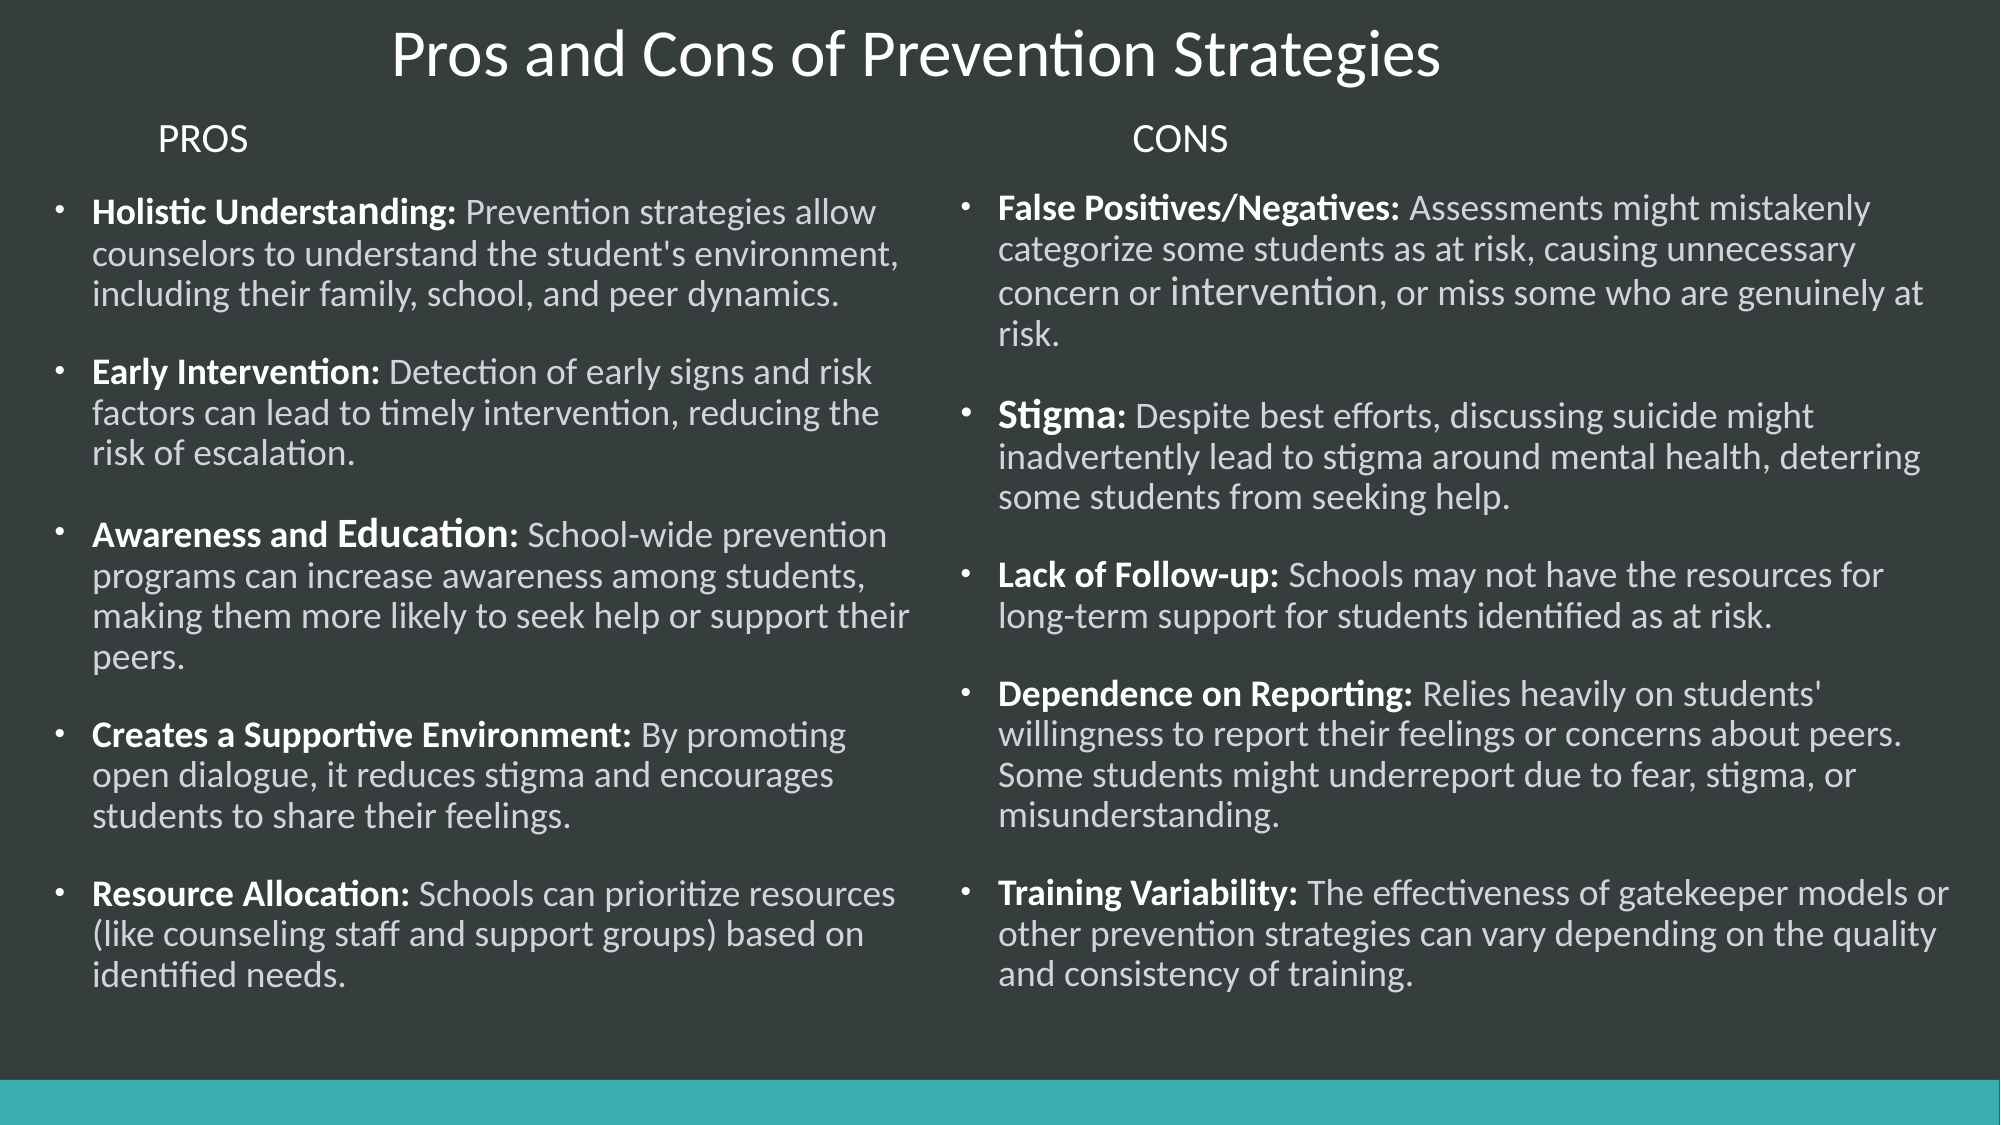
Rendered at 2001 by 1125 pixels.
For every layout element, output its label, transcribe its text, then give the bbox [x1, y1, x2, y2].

list Holistic Understanding: Prevention strategies allow counselors to understand the student's environment, including their family, school, and peer dynamics. Early Intervention: Detection of early signs and risk factors can lead to timely intervention, reducing the risk of escalation. Awareness and Education: School-wide prevention programs can increase awareness among students, making them more likely to seek help or support their peers. Creates a Supportive Environment: By promoting open dialogue, it reduces stigma and encourages students to share their feelings. Resource Allocation: Schools can prioritize resources (like counseling staff and support groups) based on identified needs. [32, 181, 938, 1063]
list Pros [142, 98, 266, 181]
title Pros and Cons of Prevention Strategies [376, 10, 1937, 99]
list Cons [1117, 98, 1279, 180]
list False Positives/Negatives: Assessments might mistakenly categorize some students as at risk, causing unnecessary concern or intervention, or miss some who are genuinely at risk. Stigma: Despite best efforts, discussing suicide might inadvertently lead to stigma around mental health, deterring some students from seeking help. Lack of Follow-up: Schools may not have the resources for long-term support for students identified as at risk. Dependence on Reporting: Relies heavily on students' willingness to report their feelings or concerns about peers. Some students might underreport due to fear, stigma, or misunderstanding. Training Variability: The effectiveness of gatekeeper models or other prevention strategies can vary depending on the quality and consistency of training. [938, 180, 1971, 1064]
